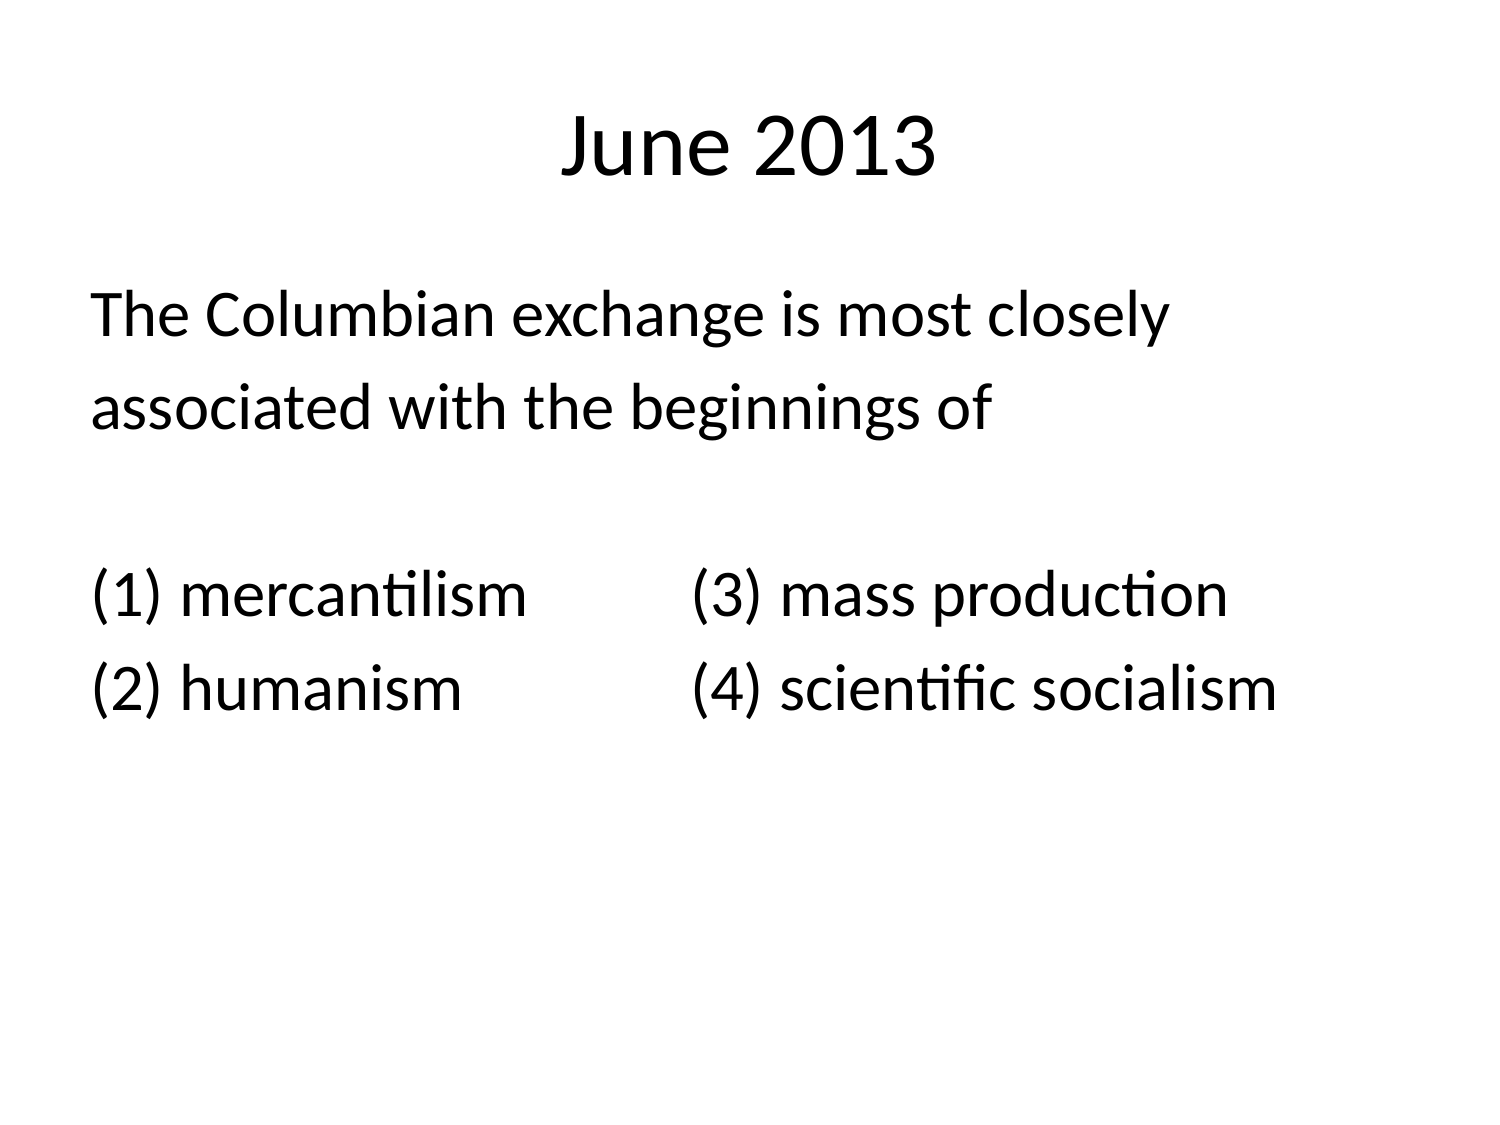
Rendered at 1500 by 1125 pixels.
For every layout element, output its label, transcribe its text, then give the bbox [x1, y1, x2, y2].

title June 2013 [75, 45, 1425, 233]
list The Columbian exchange is most closely associated with the beginnings of (1) mercantilism (3) mass production (2) humanism (4) scientific socialism [75, 262, 1425, 1005]
